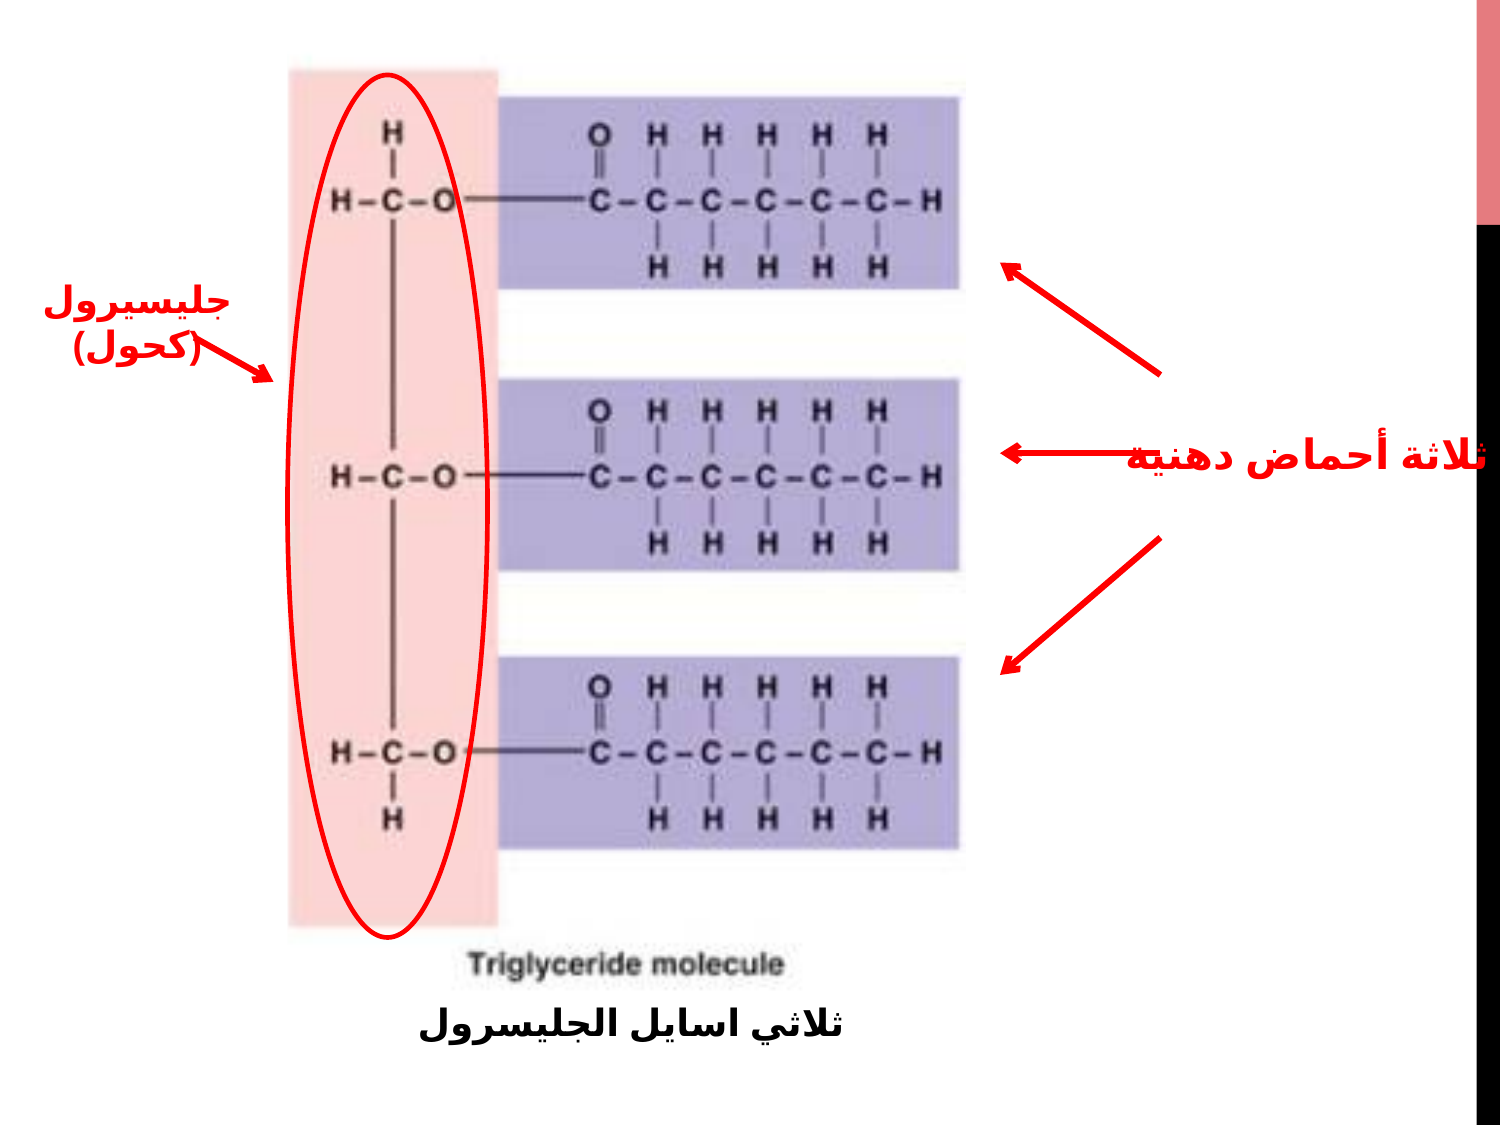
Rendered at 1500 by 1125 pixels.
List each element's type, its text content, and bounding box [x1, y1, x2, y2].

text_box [999, 261, 1161, 376]
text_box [193, 336, 275, 383]
picture [286, 4, 1017, 1023]
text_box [999, 536, 1161, 676]
text_box ثلاثي اسايل الجليسرول [402, 1027, 869, 1052]
text_box جليسيرول (كحول) [27, 268, 247, 374]
text_box ثلاثة أحماض دهنية [1110, 420, 1500, 486]
